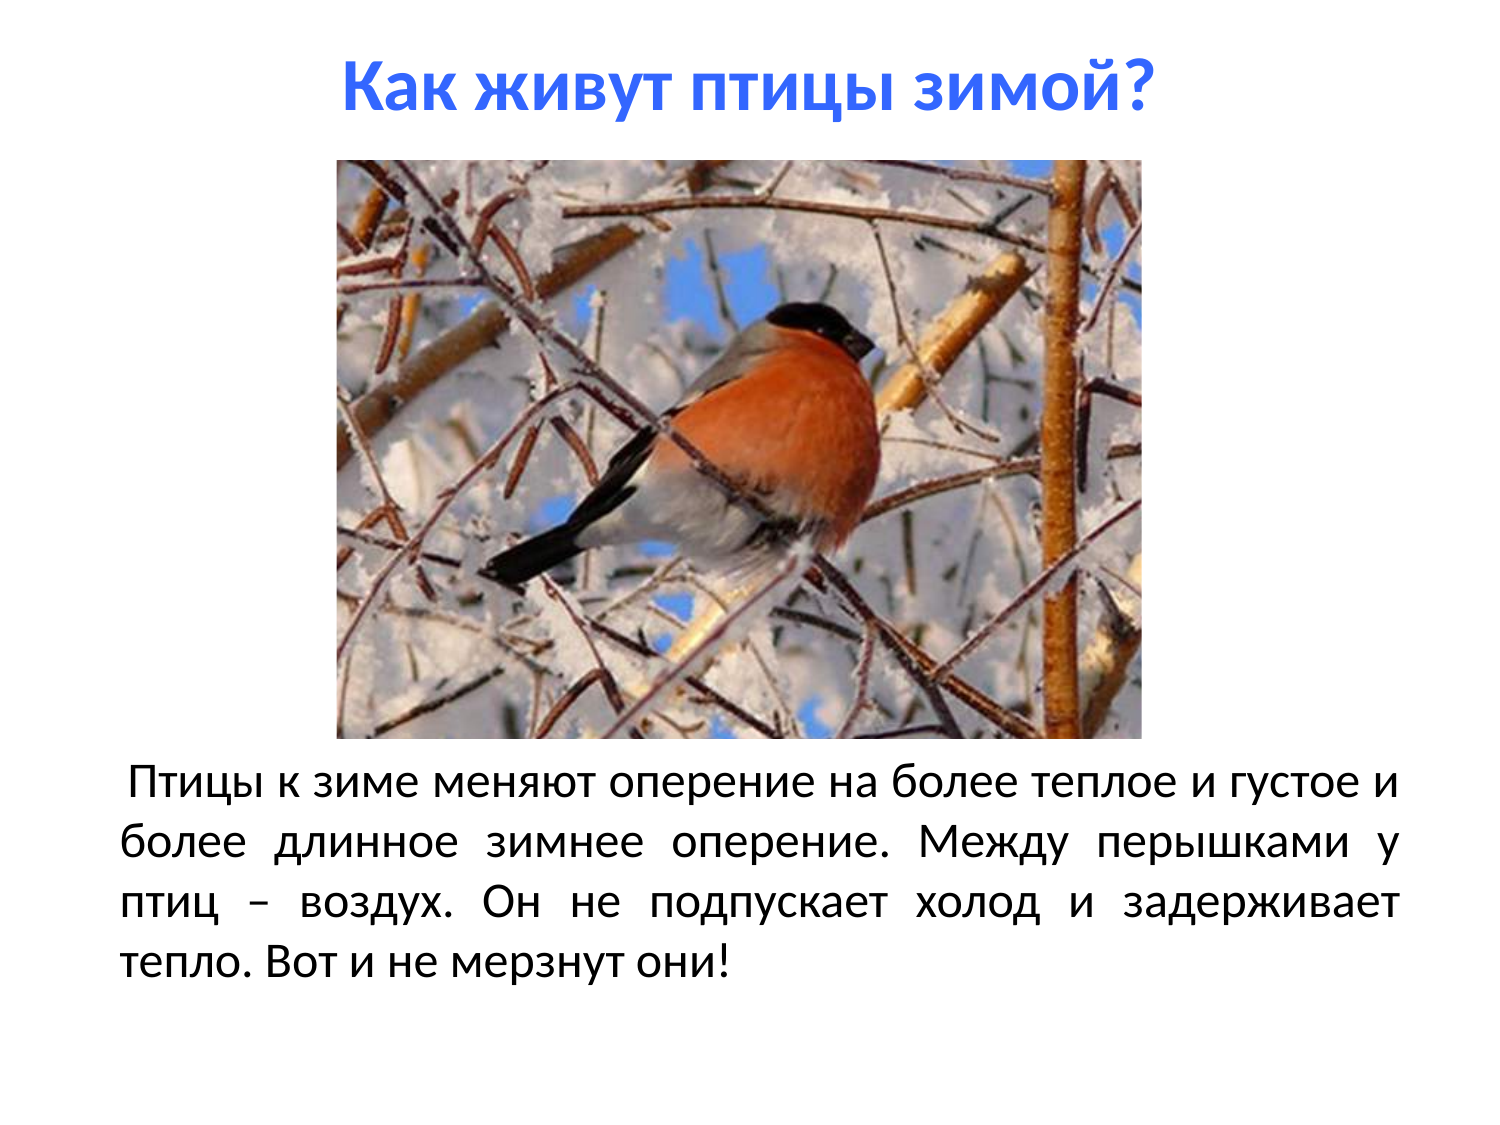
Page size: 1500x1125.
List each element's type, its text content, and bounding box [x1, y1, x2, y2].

title Как живут птицы зимой? [75, 19, 1425, 232]
list Птицы к зиме меняют оперение на более теплое и густое и более длинное зимнее оперение. Между перышками у птиц – воздух. Он не подпускает холод и задерживает тепло. Вот и не мерзнут они! [104, 739, 1416, 1035]
picture [336, 160, 1142, 740]
